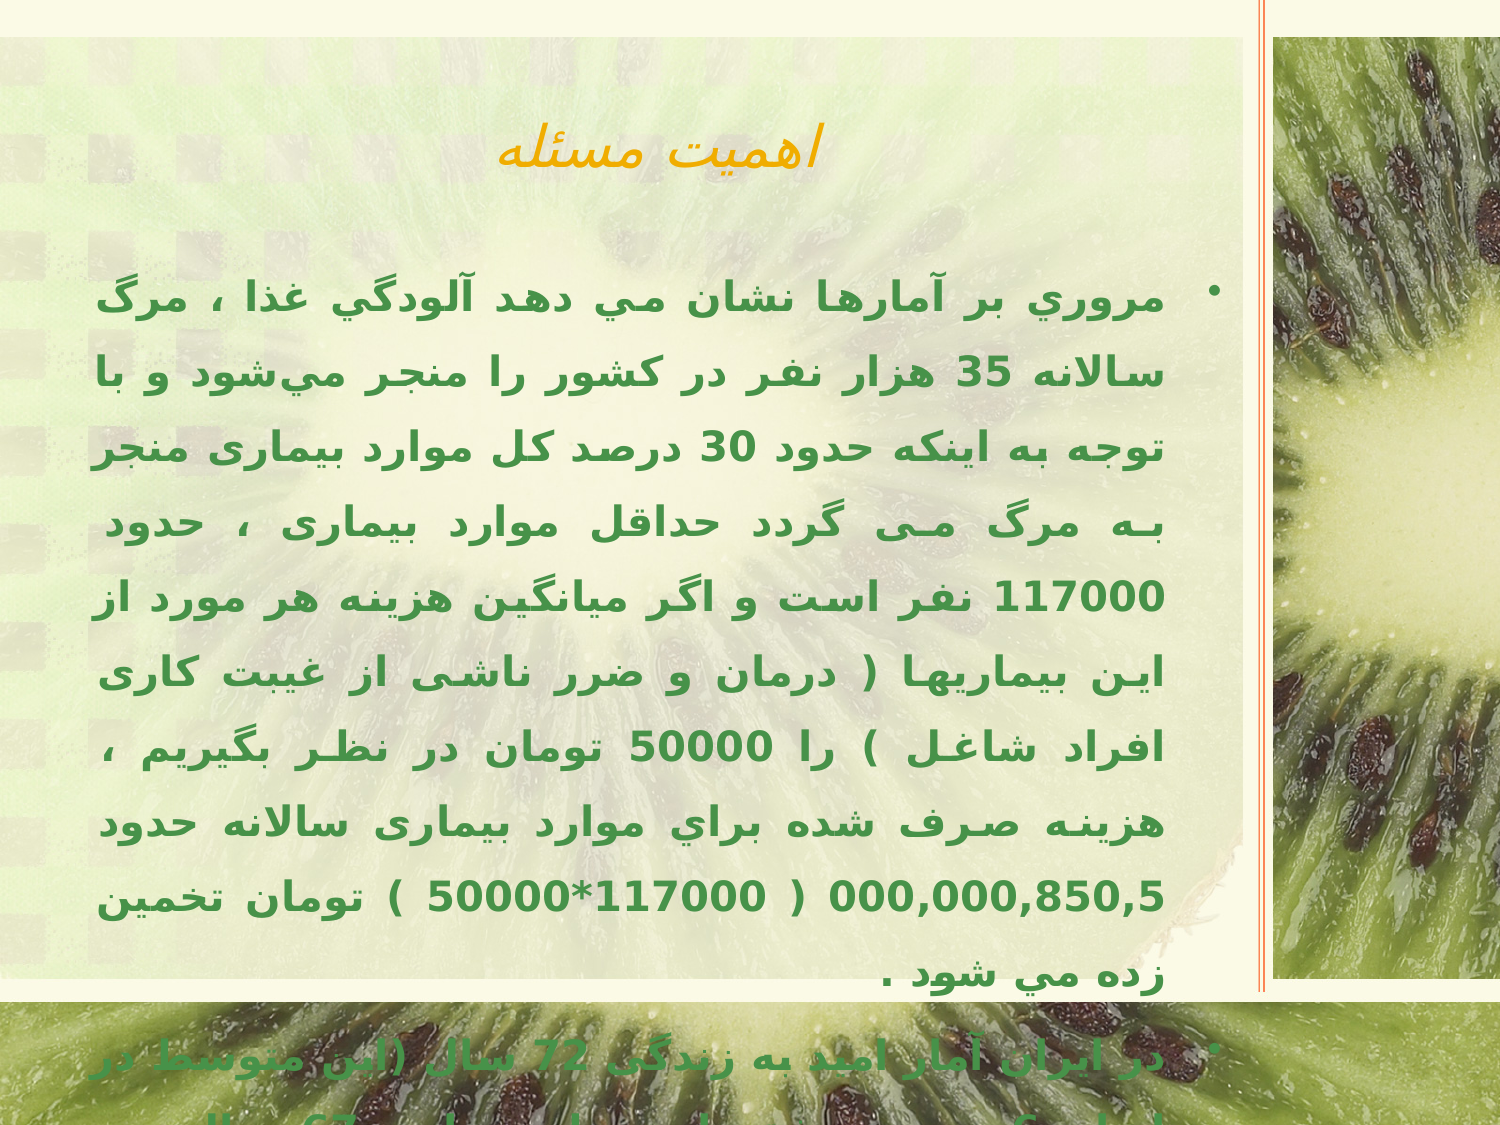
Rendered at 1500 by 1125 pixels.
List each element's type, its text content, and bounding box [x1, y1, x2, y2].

title اهمیت مسئله [74, 62, 1238, 226]
list مروري بر آمارها نشان مي دهد آلودگي غذا ، مرگ سالانه 35 هزار نفر در کشور را منجر مي‌شود و با توجه به اینکه حدود 30 درصد کل موارد بیماری منجر به مرگ می گردد حداقل موارد بیماری ، حدود 117000 نفر است و اگر میانگین هزینه هر مورد از این بیماریها ( درمان و ضرر ناشی از غیبت کاری افراد شاغل ) را 50000 تومان در نظر بگیریم ، هزينه صرف شده براي موارد بیماری سالانه حدود 000,000,850,5 ( 117000*50000 ) تومان تخمين زده مي شود . در ایران آمار امید به زندگی 72 سال (این متوسط در ایران 6 درصد بیشتر از سطح جهانی 67 سال می باشد ) . [74, 237, 1238, 976]
picture [0, 0, 1500, 1125]
